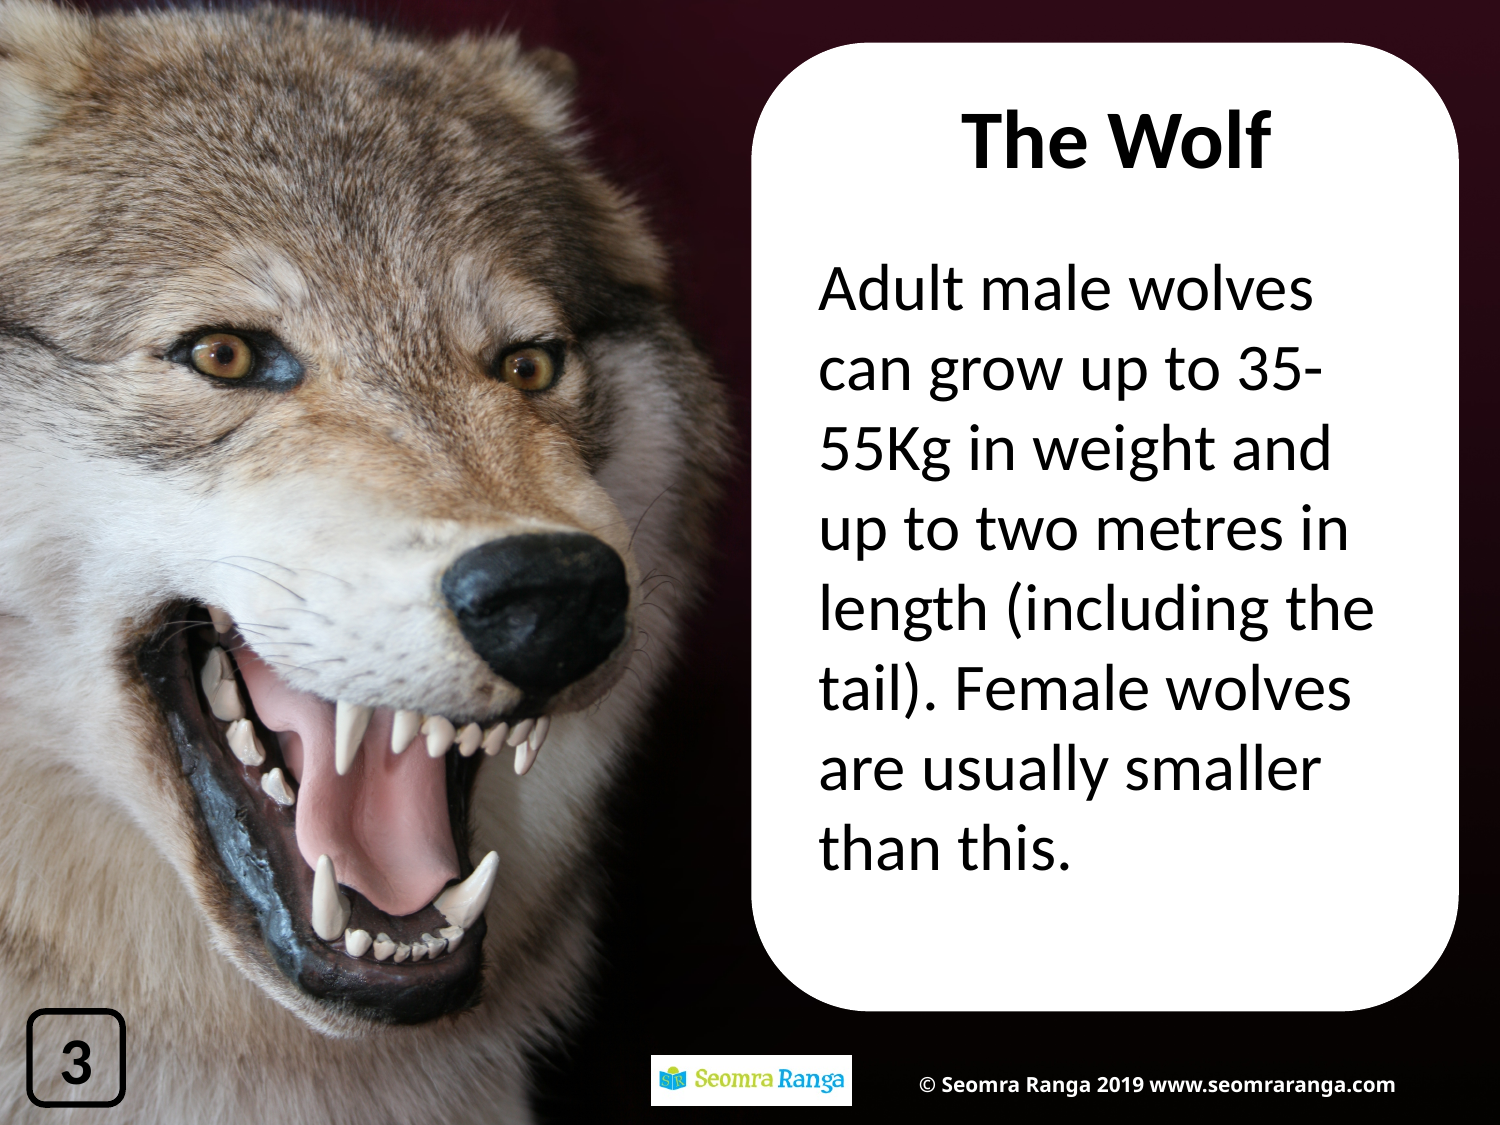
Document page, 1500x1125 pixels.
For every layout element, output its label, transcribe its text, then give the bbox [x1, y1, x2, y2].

text_box © Seomra Ranga 2019 www.seomraranga.com [879, 1064, 1436, 1104]
text_box The Wolf [874, 78, 1359, 193]
text_box Adult male wolves can grow up to 35-55Kg in weight and up to two metres in length (including the tail). Female wolves are usually smaller than this. [803, 236, 1407, 892]
picture [0, 0, 1500, 1125]
text_box [749, 40, 1461, 1014]
text_box 3 [27, 1009, 125, 1107]
